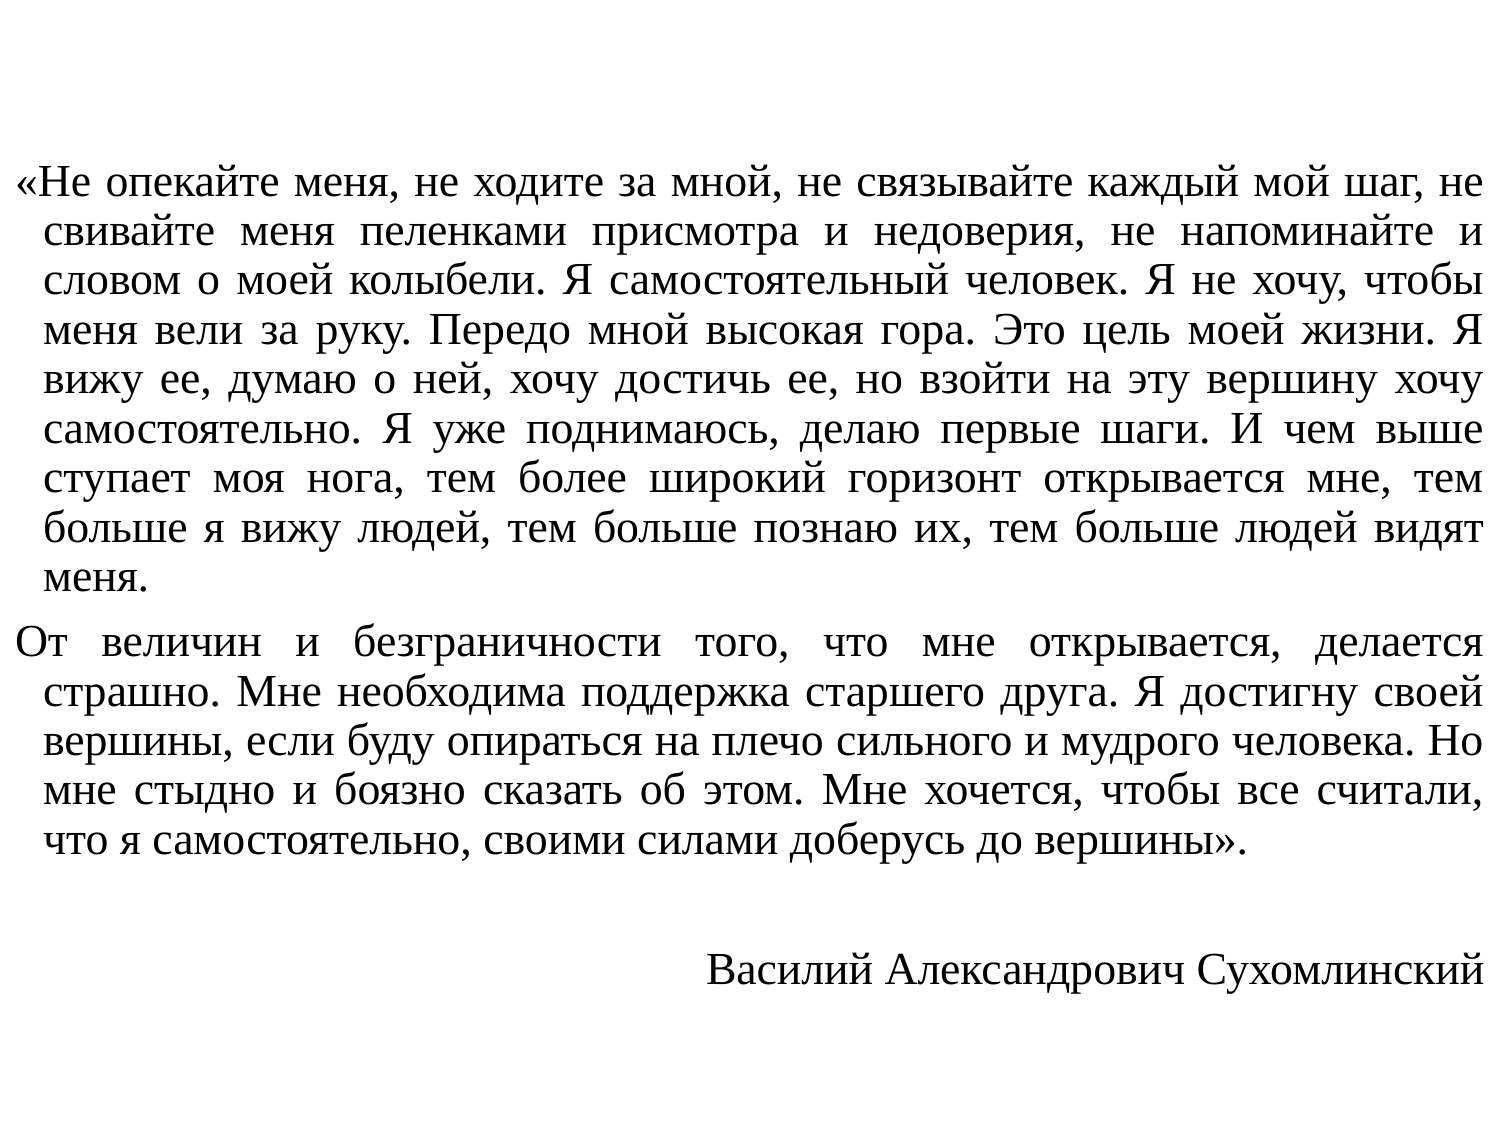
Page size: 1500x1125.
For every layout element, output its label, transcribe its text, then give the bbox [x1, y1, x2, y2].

list «Не опекайте меня, не ходите за мной, не связывайте каждый мой шаг, не свивайте меня пеленками присмотра и недоверия, не напоминайте и словом о моей колыбели. Я самостоятельный человек. Я не хочу, чтобы меня вели за руку. Передо мной высокая гора. Это цель моей жизни. Я вижу ее, думаю о ней, хочу достичь ее, но взойти на эту вершину хочу самостоятельно. Я уже поднимаюсь, делаю первые шаги. И чем выше ступает моя нога, тем более широкий горизонт открывается мне, тем больше я вижу людей, тем больше познаю их, тем больше людей видят меня. От величин и безграничности того, что мне открывается, делается страшно. Мне необходима поддержка старшего друга. Я достигну своей вершины, если буду опираться на плечо сильного и мудрого человека. Но мне стыдно и боязно сказать об этом. Мне хочется, чтобы все считали, что я самостоятельно, своими силами доберусь до вершины». Василий Александрович Сухомлинский [0, 149, 1500, 1083]
